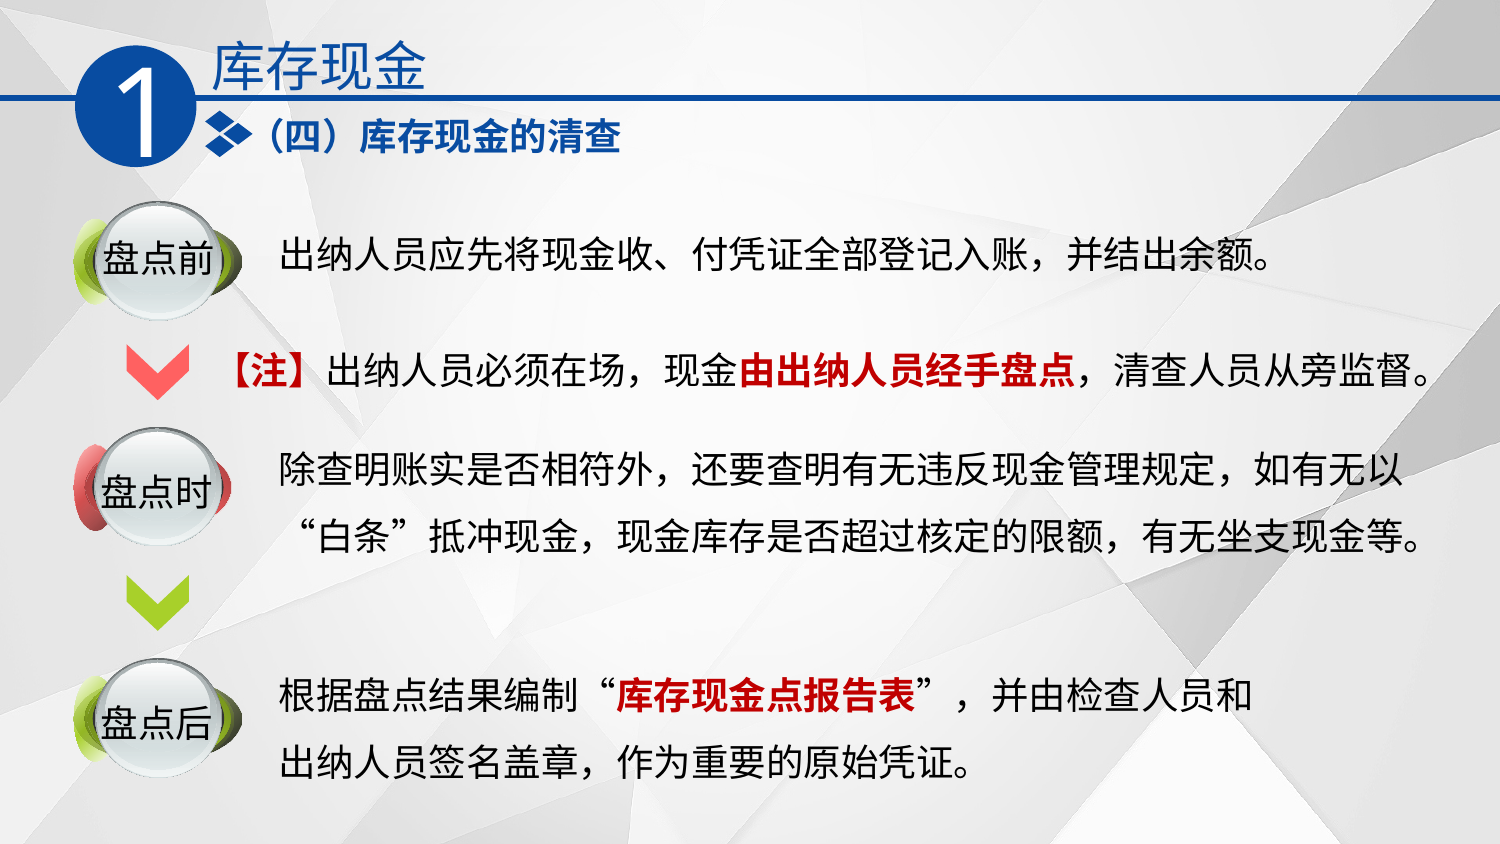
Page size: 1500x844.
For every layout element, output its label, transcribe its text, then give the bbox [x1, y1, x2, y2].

text_box 根据盘点结果编制“库存现金点报告表”，并由检查人员和出纳人员签名盖章，作为重要的原始凭证。 [263, 642, 1304, 792]
text_box 出纳人员应先将现金收、付凭证全部登记入账，并结出余额。 [263, 200, 1304, 284]
text_box [205, 110, 235, 133]
text_box [126, 344, 189, 401]
picture [0, 0, 1500, 95]
text_box [75, 74, 84, 97]
text_box 【注】出纳人员必须在场，现金由出纳人员经手盘点，清查人员从旁监督。 [198, 316, 1458, 400]
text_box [73, 657, 242, 779]
text_box 除查明账实是否相符外，还要查明有无违反现金管理规定，如有无以“白条”抵冲现金，现金库存是否超过核定的限额，有无坐支现金等。 [263, 415, 1438, 566]
text_box 1 [84, 45, 203, 97]
text_box [205, 135, 235, 158]
text_box [126, 575, 189, 631]
text_box [75, 107, 84, 138]
text_box （四）库存现金的清查 [234, 107, 635, 164]
text_box 1 [84, 107, 203, 171]
text_box 库存现金 [198, 37, 510, 92]
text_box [73, 426, 232, 548]
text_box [73, 200, 242, 322]
picture [0, 101, 1500, 844]
text_box [223, 122, 253, 145]
